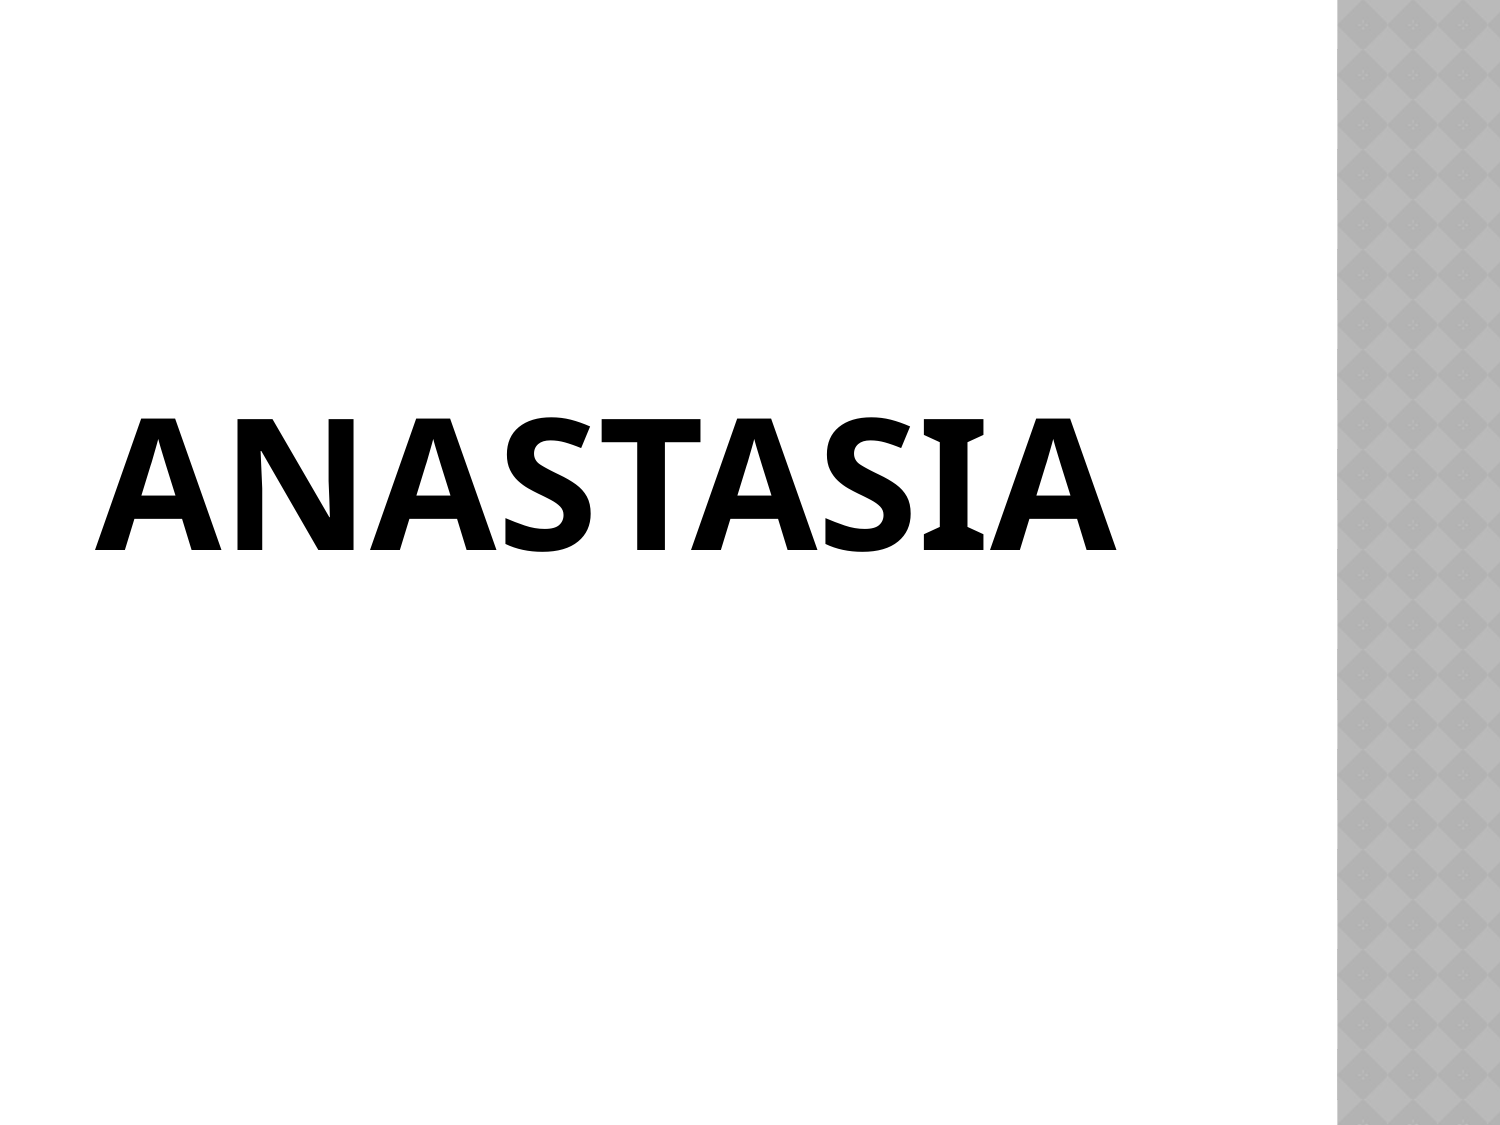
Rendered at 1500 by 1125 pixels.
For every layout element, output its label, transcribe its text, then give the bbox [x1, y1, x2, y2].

title Anastasia [87, 399, 1276, 588]
